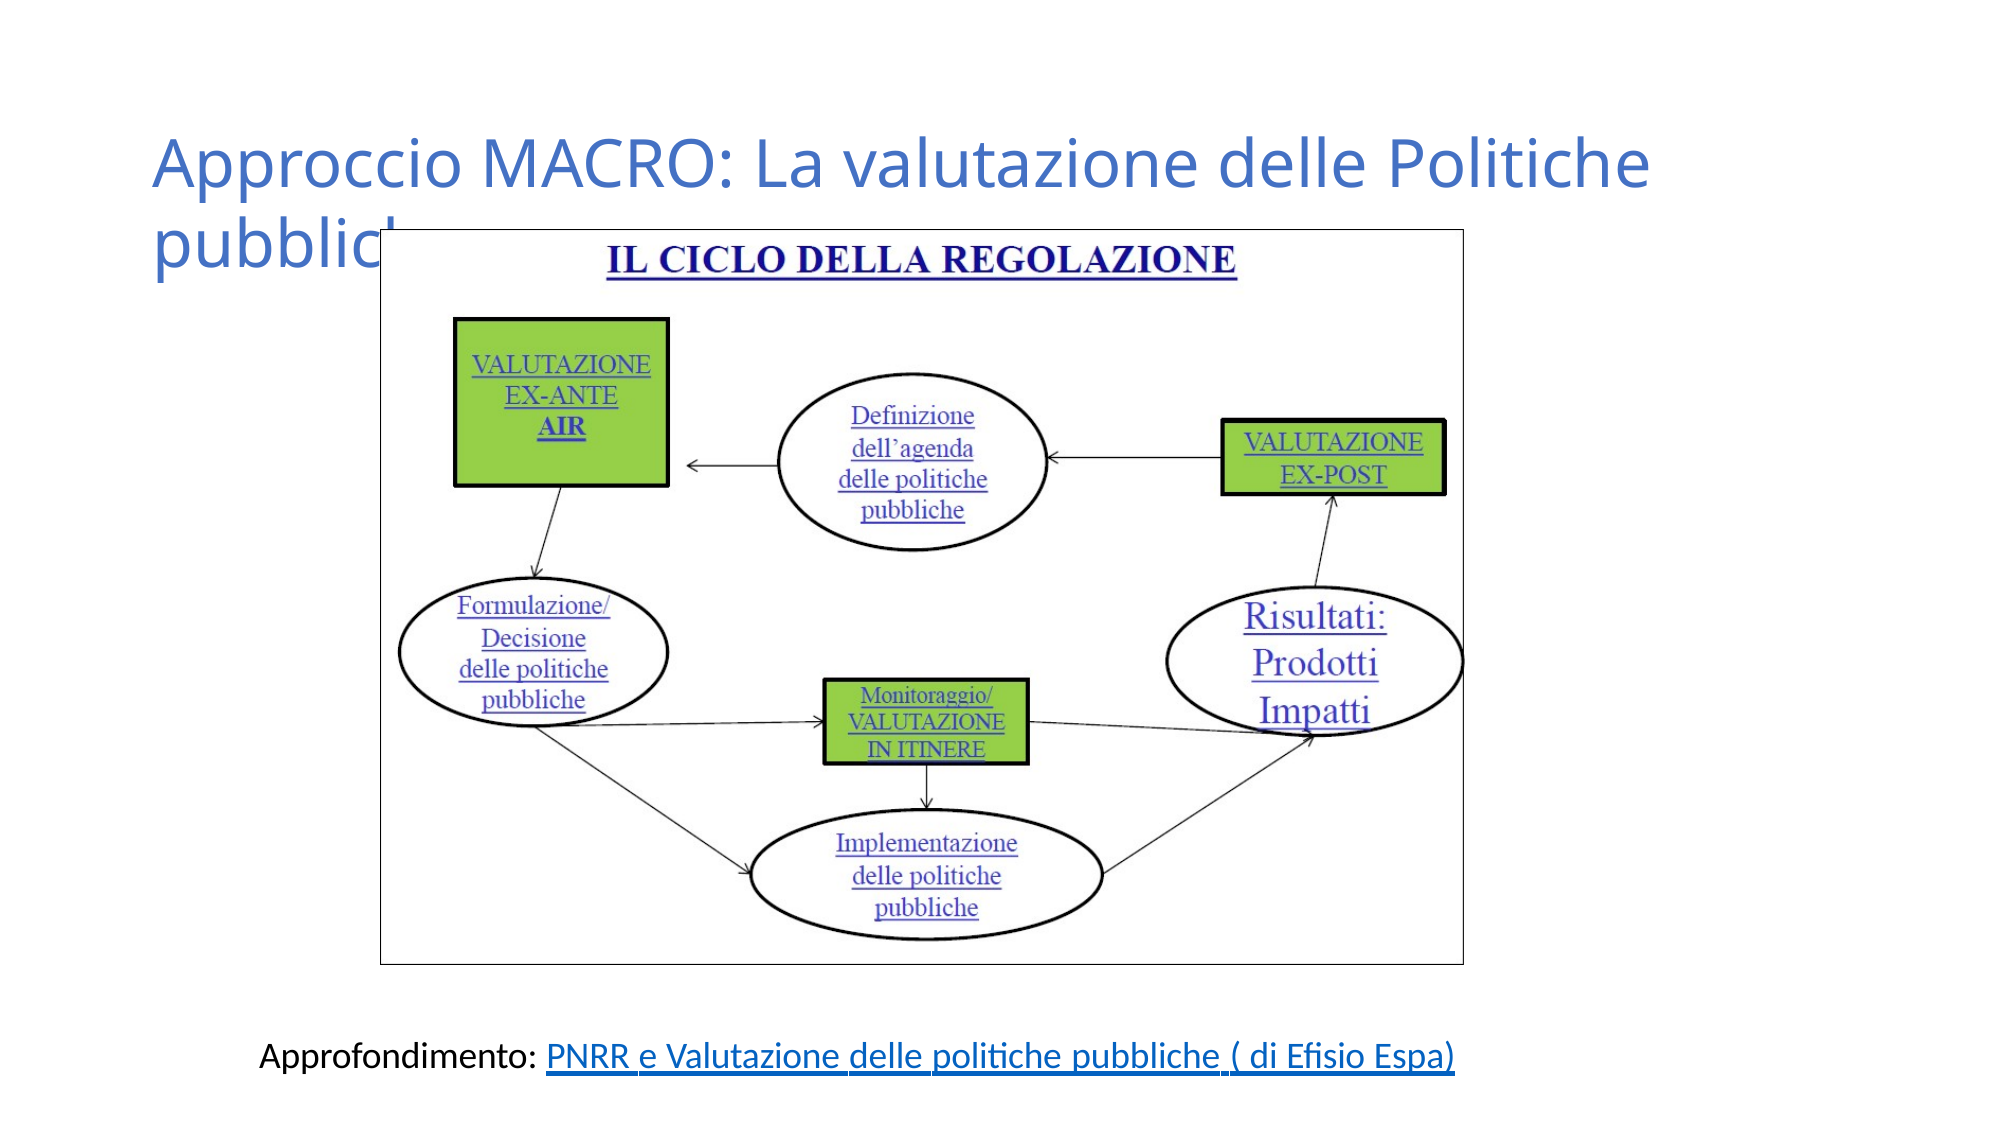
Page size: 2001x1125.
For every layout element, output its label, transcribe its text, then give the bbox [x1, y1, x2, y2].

text_box Approfondimento: PNRR e Valutazione delle politiche pubbliche ( di Efisio Espa) [257, 1028, 1469, 1076]
title Approccio MACRO: La valutazione delle Politiche pubbliche [150, 118, 1730, 309]
picture [380, 229, 1466, 965]
